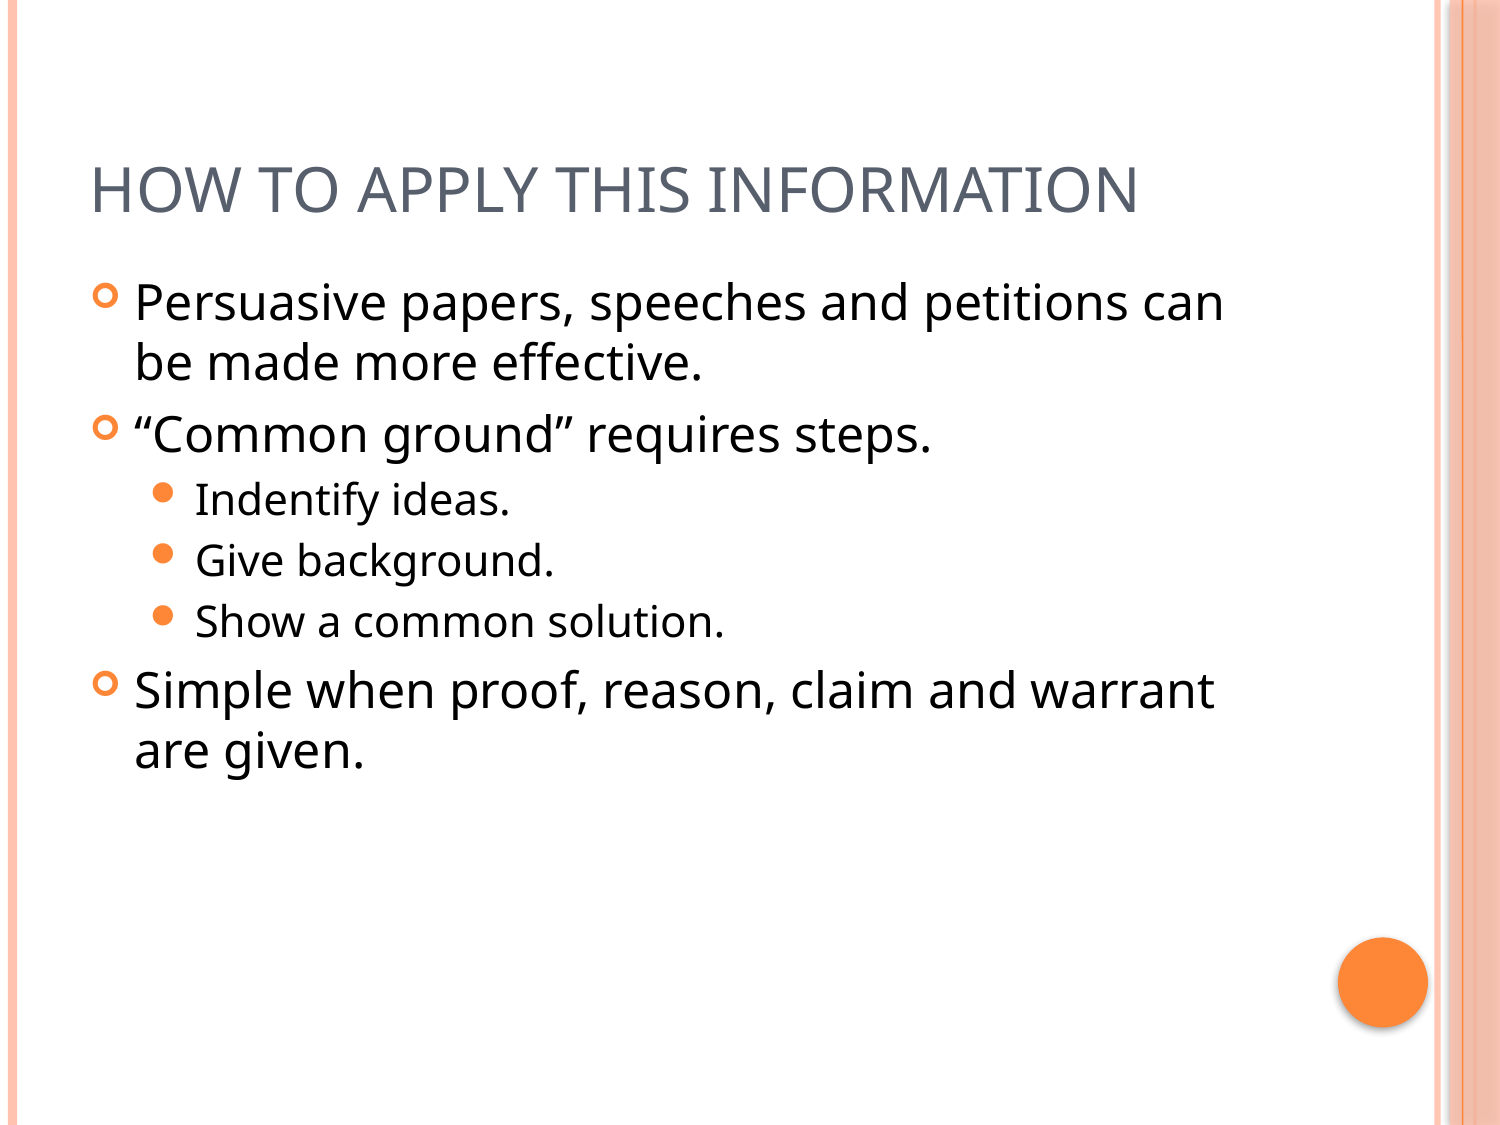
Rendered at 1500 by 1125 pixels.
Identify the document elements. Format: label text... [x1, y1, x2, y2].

title How to Apply This Information [75, 45, 1300, 233]
list Persuasive papers, speeches and petitions can be made more effective. “Common ground” requires steps. Indentify ideas. Give background. Show a common solution. Simple when proof, reason, claim and warrant are given. [75, 262, 1300, 1062]
